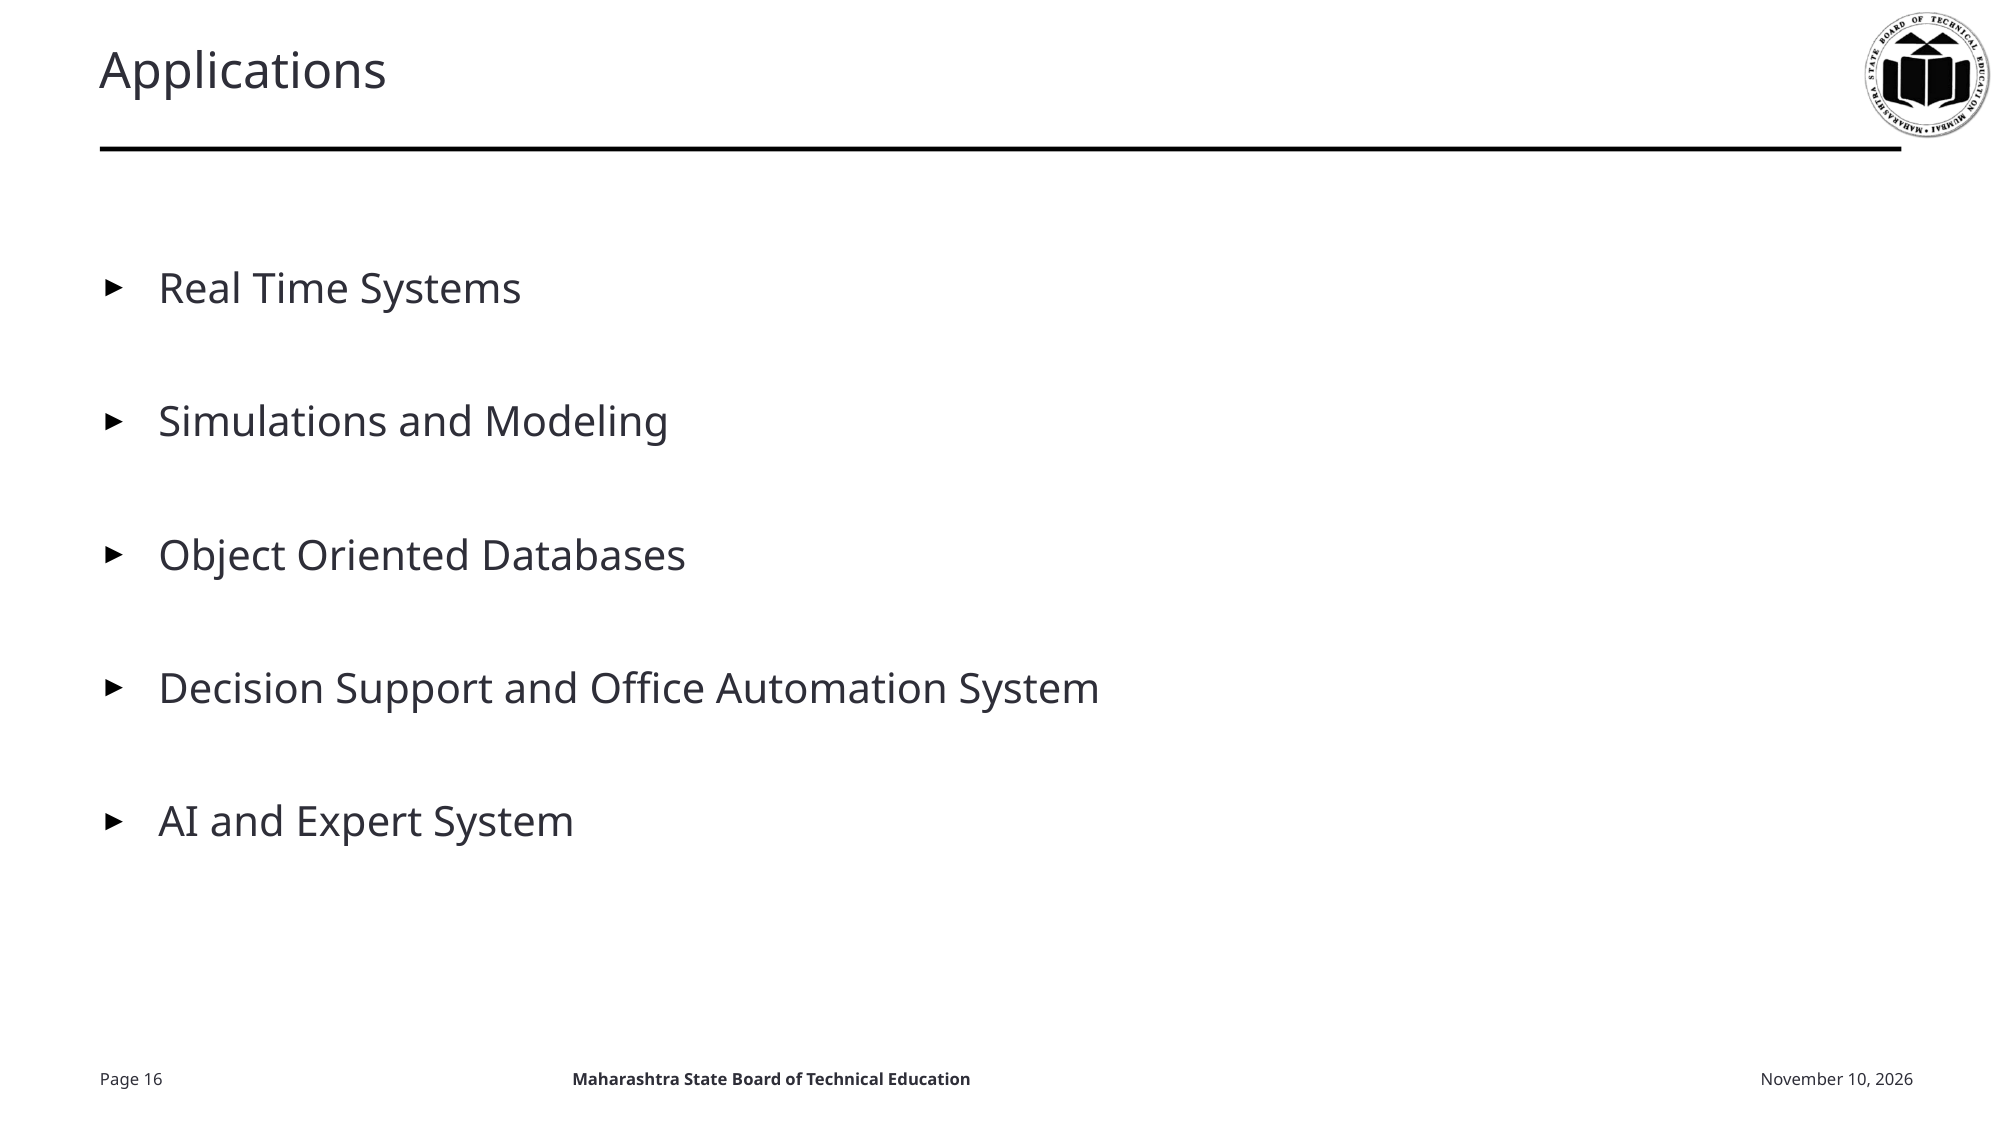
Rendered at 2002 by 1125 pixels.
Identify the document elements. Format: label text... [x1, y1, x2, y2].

list Real Time Systems Simulations and Modeling Object Oriented Databases Decision Support and Office Automation System AI and Expert System [99, 186, 1901, 999]
picture [1852, 0, 2001, 149]
title Applications [99, 48, 1901, 145]
